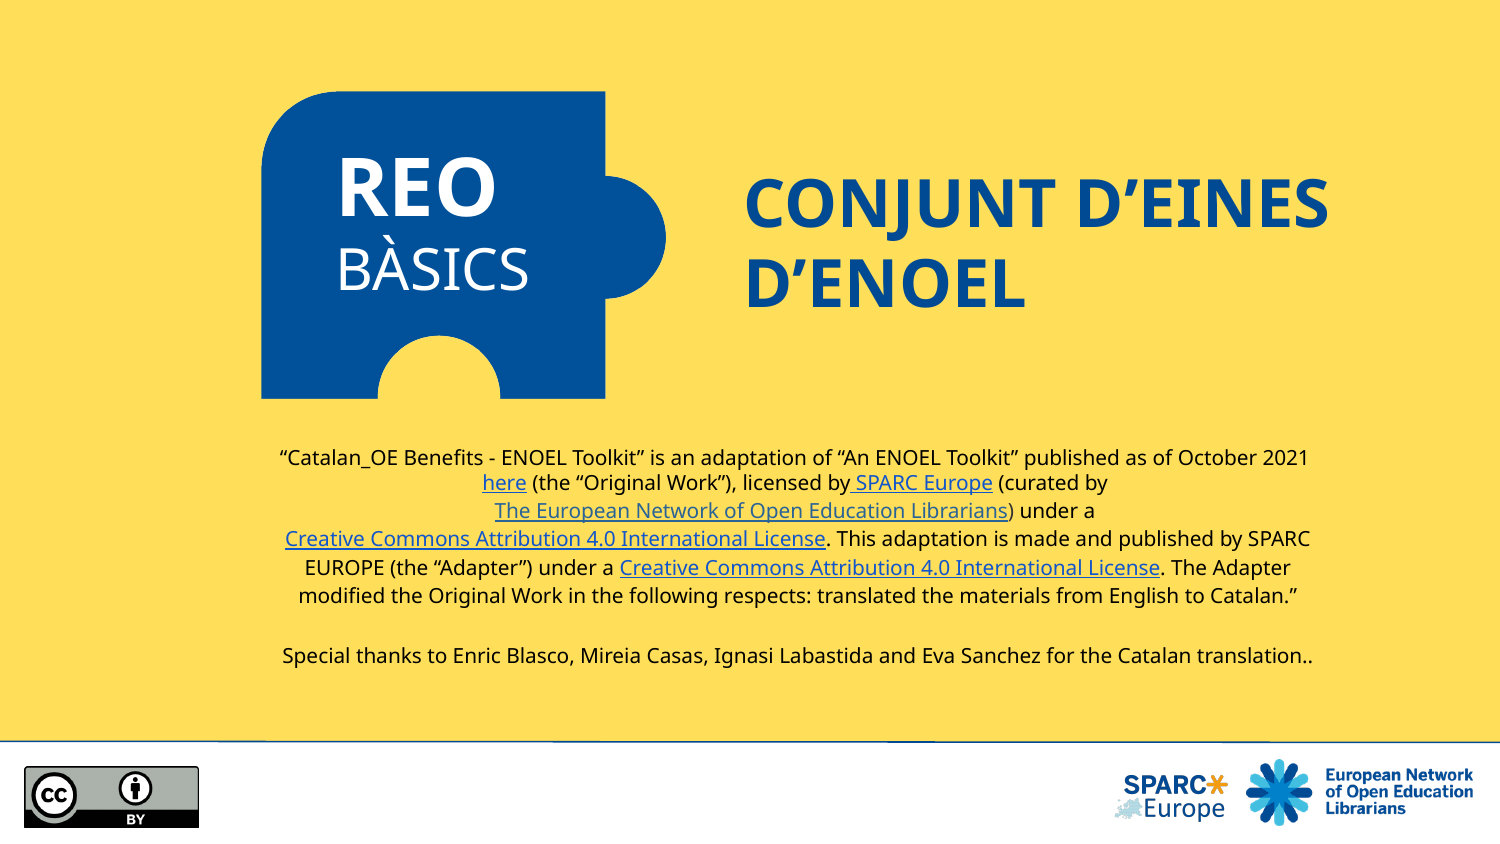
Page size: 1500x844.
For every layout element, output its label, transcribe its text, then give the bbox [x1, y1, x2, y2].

text_box “Catalan_OE Benefits - ENOEL Toolkit” is an adaptation of “An ENOEL Toolkit” published as of October 2021 here (the “Original Work”), licensed by SPARC Europe (curated by The European Network of Open Education Librarians) under a Creative Commons Attribution 4.0 International License. This adaptation is made and published by SPARC EUROPE (the “Adapter”) under a Creative Commons Attribution 4.0 International License. The Adapter modified the Original Work in the following respects: translated the materials from English to Catalan.” Special thanks to Enric Blasco, Mireia Casas, Ignasi Labastida and Eva Sanchez for the Catalan translation.. [261, 429, 1334, 683]
picture [261, 91, 666, 399]
text_box [0, 750, 1500, 844]
picture [1114, 757, 1232, 824]
picture [24, 765, 199, 828]
text_box REO BÀSICS [671, 116, 936, 321]
text_box CONJUNT D’EINES D’ENOEL [728, 146, 1379, 336]
picture [1246, 759, 1473, 826]
